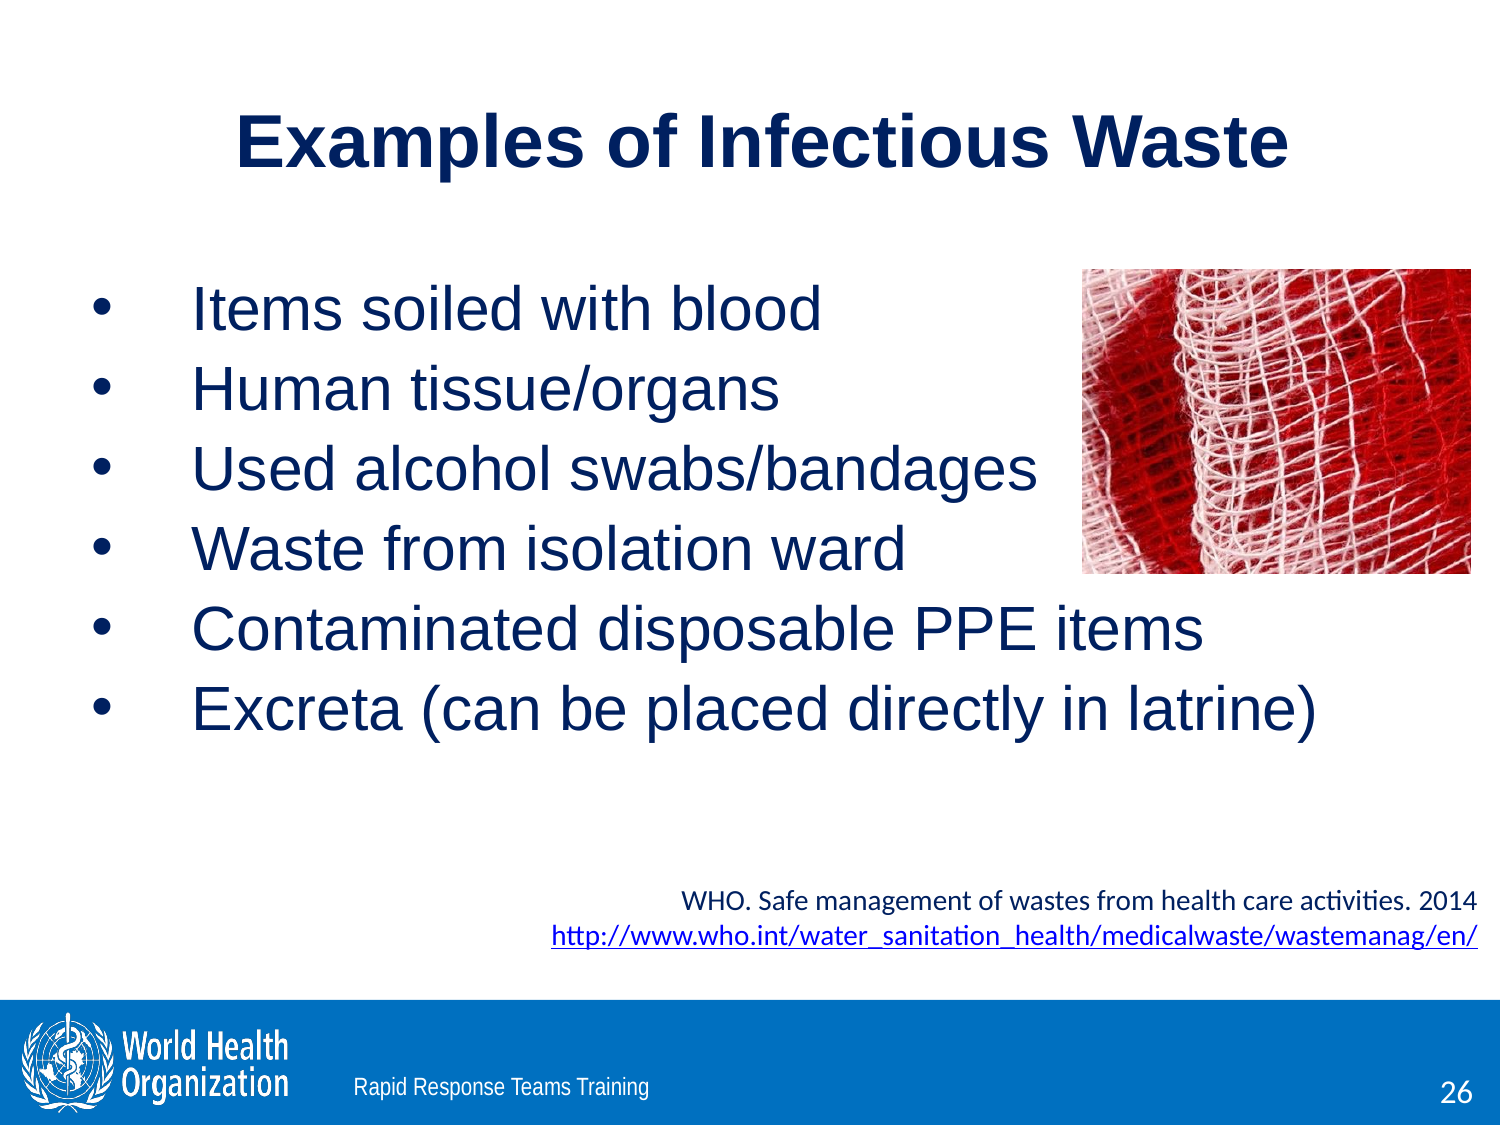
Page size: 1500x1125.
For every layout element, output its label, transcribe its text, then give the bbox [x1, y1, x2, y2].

picture [21, 1012, 288, 1113]
title Examples of Infectious Waste [88, 44, 1439, 232]
list Items soiled with blood Human tissue/organs Used alcohol swabs/bandages Waste from isolation ward Contaminated disposable PPE items Excreta (can be placed directly in latrine) [76, 268, 1427, 1012]
picture [1081, 268, 1471, 575]
text_box WHO. Safe management of wastes from health care activities. 2014. http://www.who.int/water_sanitation_health/medicalwaste/wastemanag/en/. [494, 881, 1492, 952]
